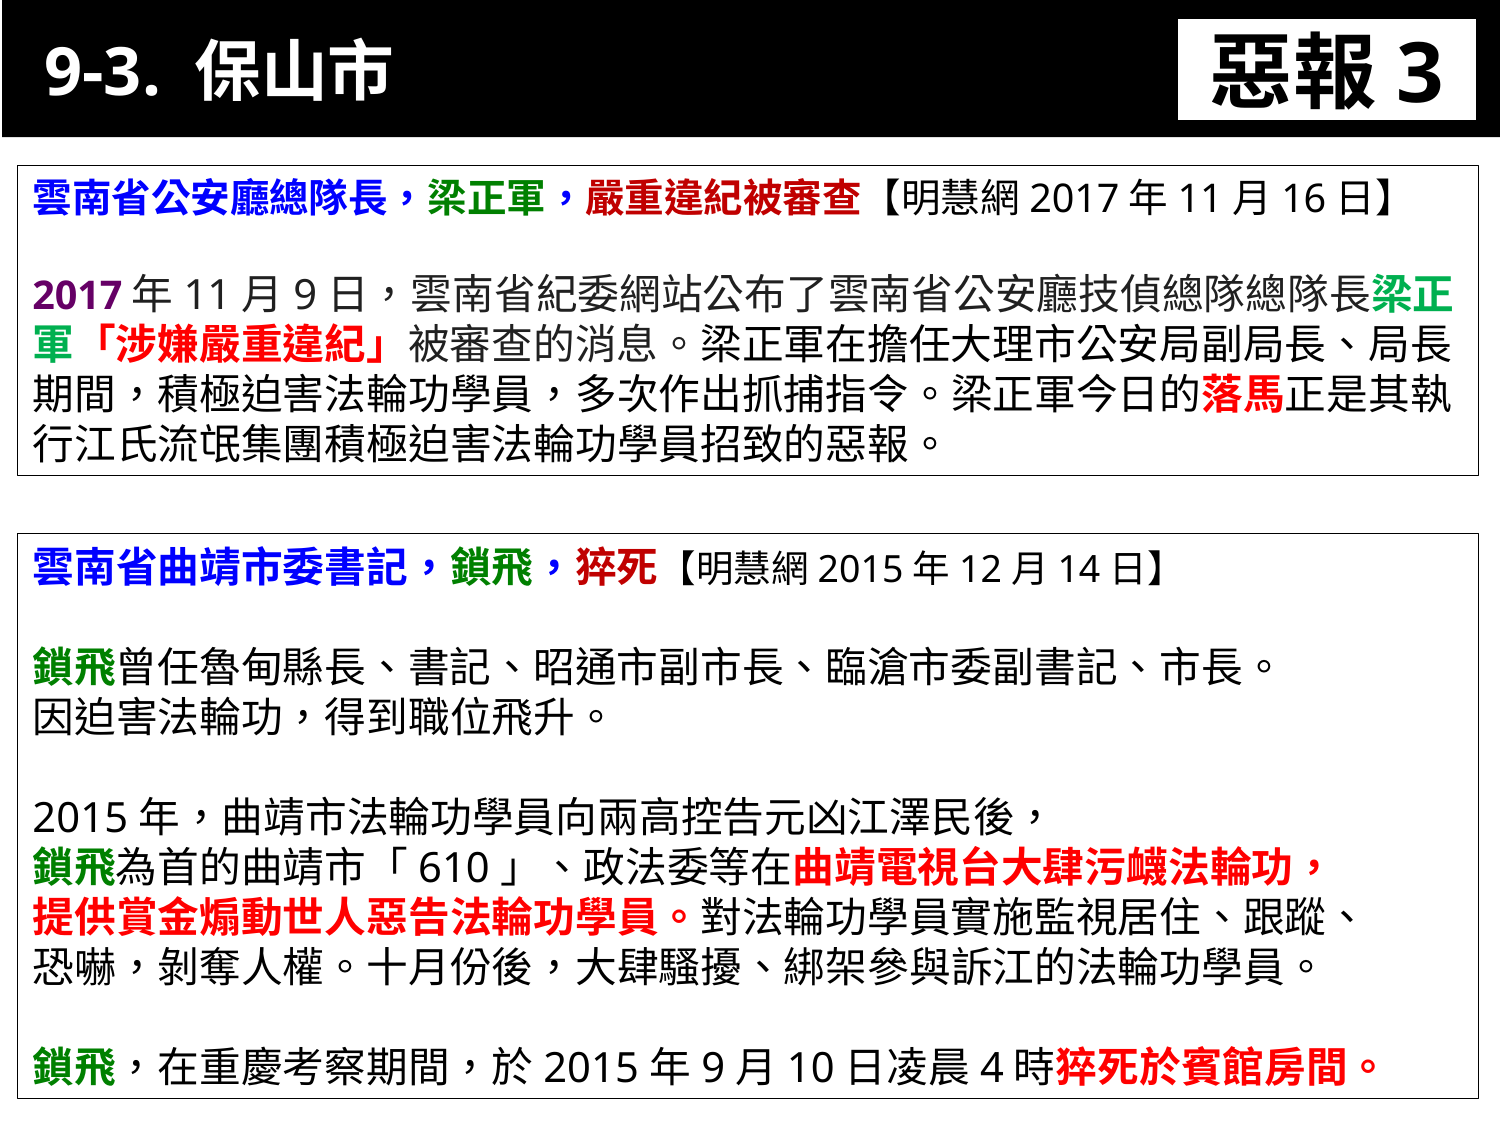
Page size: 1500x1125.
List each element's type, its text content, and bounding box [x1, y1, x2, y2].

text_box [1, 0, 1500, 138]
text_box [1174, 11, 1479, 128]
text_box 雲南省公安廳總隊長，梁正軍，嚴重違紀被審查【明慧網2017年11月16日】 2017年11月9日，雲南省紀委網站公布了雲南省公安廳技偵總隊總隊長梁正軍「涉嫌嚴重違紀」被審查的消息。梁正軍在擔任大理市公安局副局長、局長期間，積極迫害法輪功學員，多次作出抓捕指令。梁正軍今日的落馬正是其執行江氏流氓集團積極迫害法輪功學員招致的惡報。 [16, 163, 1480, 477]
text_box 雲南省曲靖市委書記，鎖飛，猝死【明慧網2015年12月14日】 鎖飛曾任魯甸縣長、書記、昭通市副市長、臨滄市委副書記、市長。 因迫害法輪功，得到職位飛升。 2015年，曲靖市法輪功學員向兩高控告元凶江澤民後， 鎖飛為首的曲靖市「610」、政法委等在曲靖電視台大肆污衊法輪功， 提供賞金煽動世人惡告法輪功學員。對法輪功學員實施監視居住、跟蹤、 恐嚇，剝奪人權。十月份後，大肆騷擾、綁架參與訴江的法輪功學員。 鎖飛，在重慶考察期間，於2015年9月10日凌晨4時猝死於賓館房間。 [16, 531, 1480, 1101]
